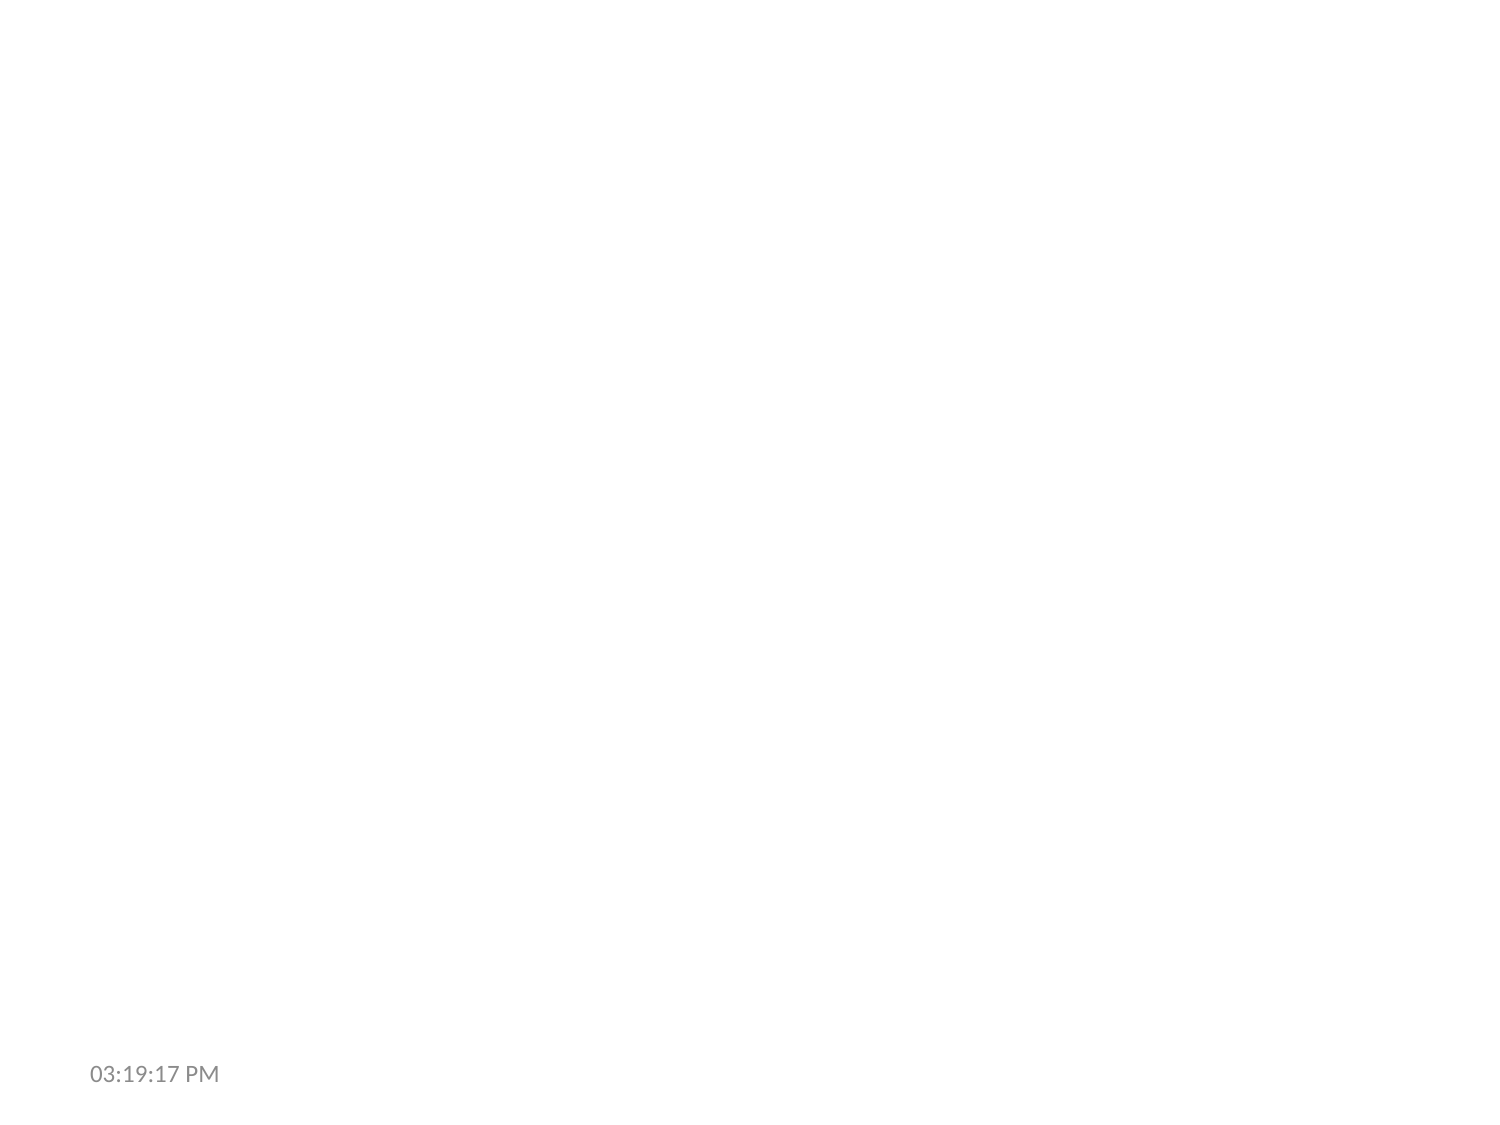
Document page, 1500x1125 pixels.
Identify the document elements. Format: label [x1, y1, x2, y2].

slide_number [75, 1042, 425, 1103]
